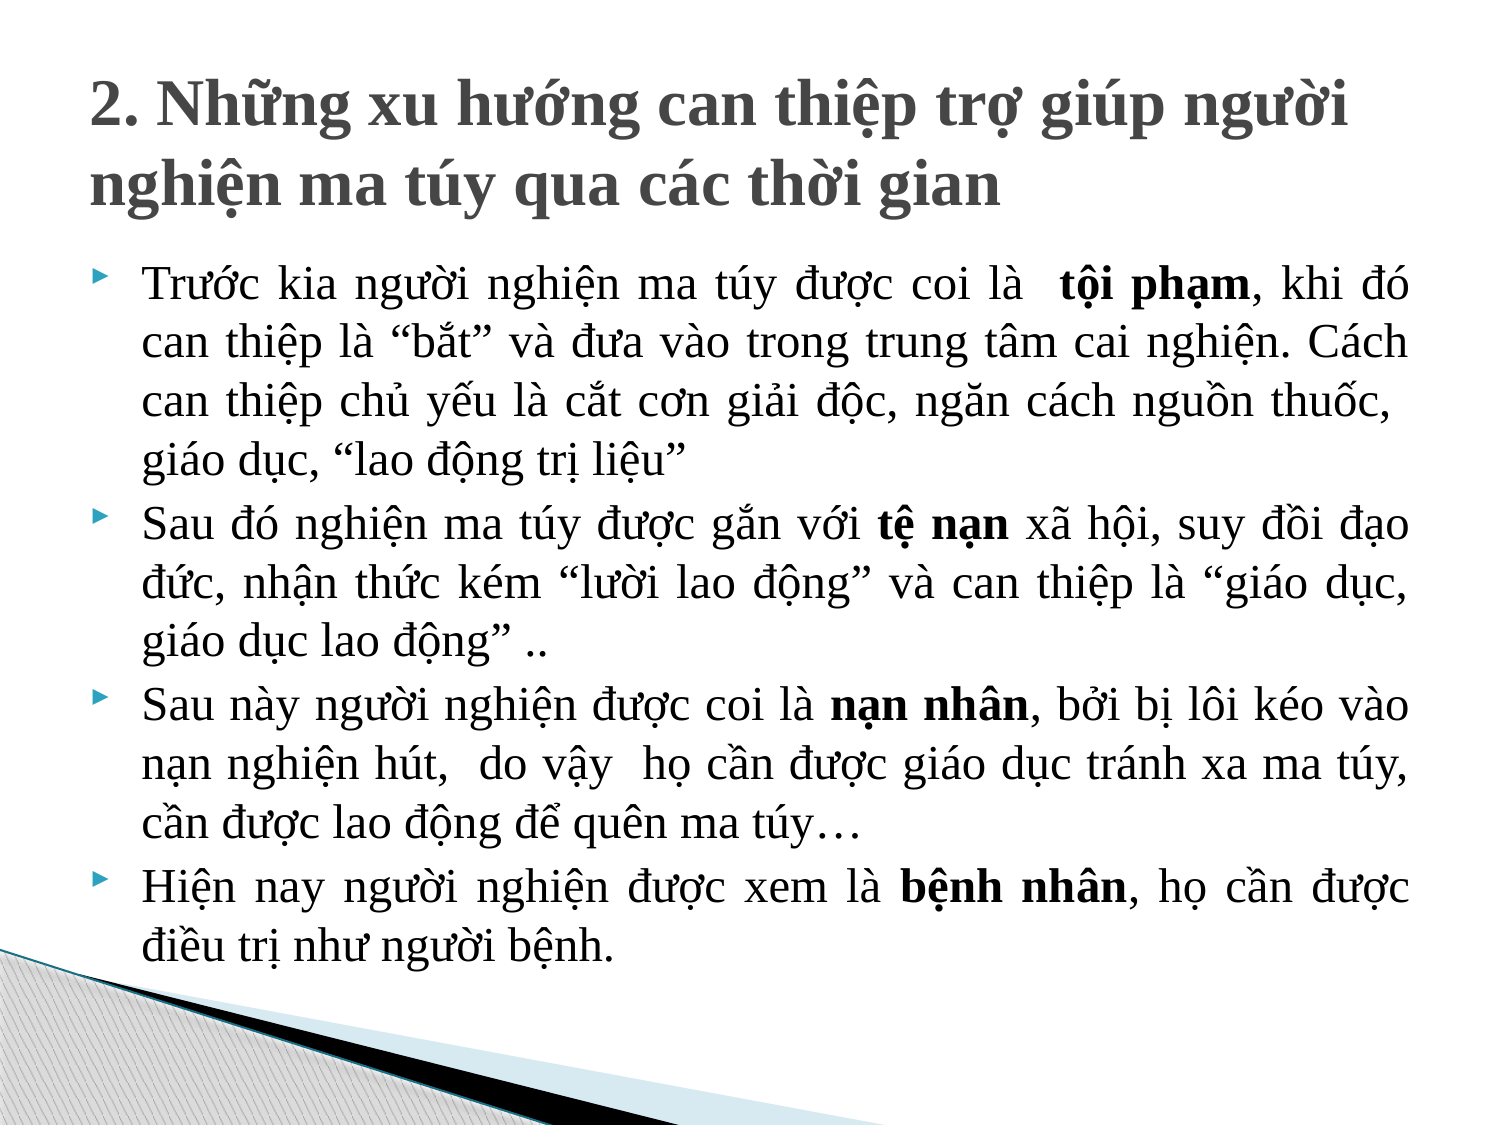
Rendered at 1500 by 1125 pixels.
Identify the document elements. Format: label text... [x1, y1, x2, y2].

title 2. Những xu hướng can thiệp trợ giúp người nghiện ma túy qua các thời gian [75, 45, 1425, 233]
list Trước kia người nghiện ma túy được coi là tội phạm, khi đó can thiệp là “bắt” và đưa vào trong trung tâm cai nghiện. Cách can thiệp chủ yếu là cắt cơn giải độc, ngăn cách nguồn thuốc, giáo dục, “lao động trị liệu” Sau đó nghiện ma túy được gắn với tệ nạn xã hội, suy đồi đạo đức, nhận thức kém “lười lao động” và can thiệp là “giáo dục, giáo dục lao động” .. Sau này người nghiện được coi là nạn nhân, bởi bị lôi kéo vào nạn nghiện hút, do vậy họ cần được giáo dục tránh xa ma túy, cần được lao động để quên ma túy… Hiện nay người nghiện được xem là bệnh nhân, họ cần được điều trị như người bệnh. [75, 243, 1425, 986]
